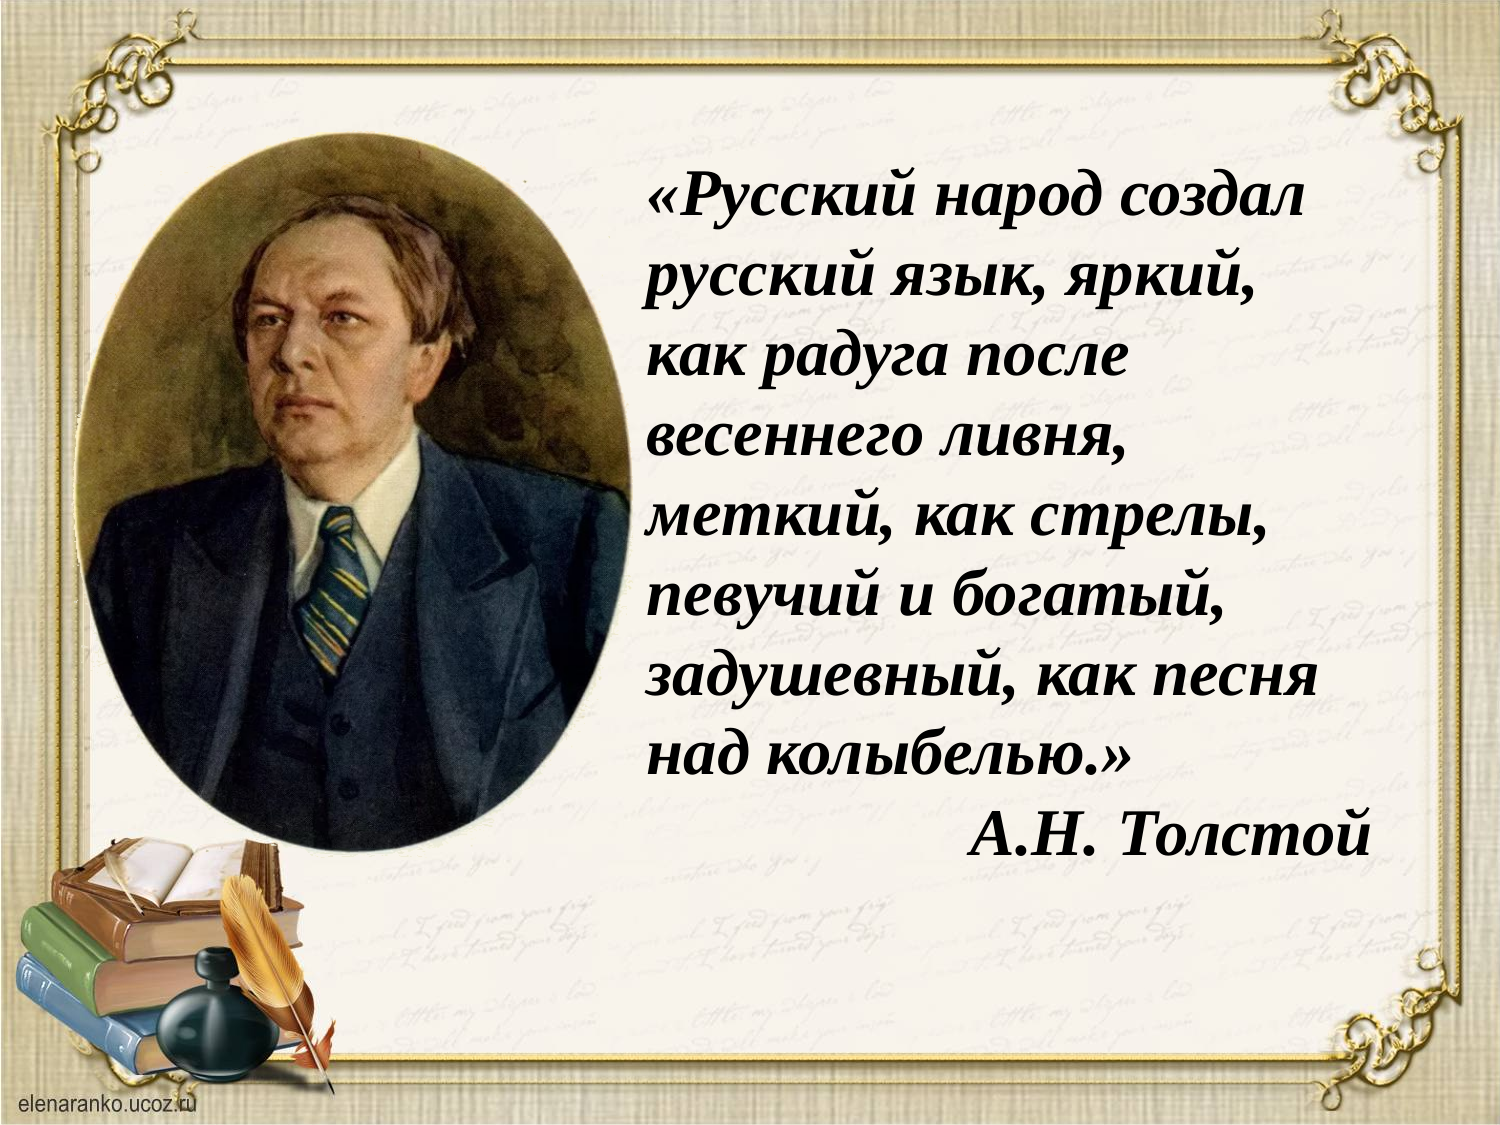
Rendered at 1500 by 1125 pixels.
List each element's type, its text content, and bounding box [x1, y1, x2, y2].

picture [0, 0, 1500, 1125]
text_box «Русский народ создал русский язык, яркий, как радуга после весеннего ливня, меткий, как стрелы, певучий и богатый, задушевный, как песня над колыбелью.» А.Н. Толстой [631, 141, 1388, 876]
